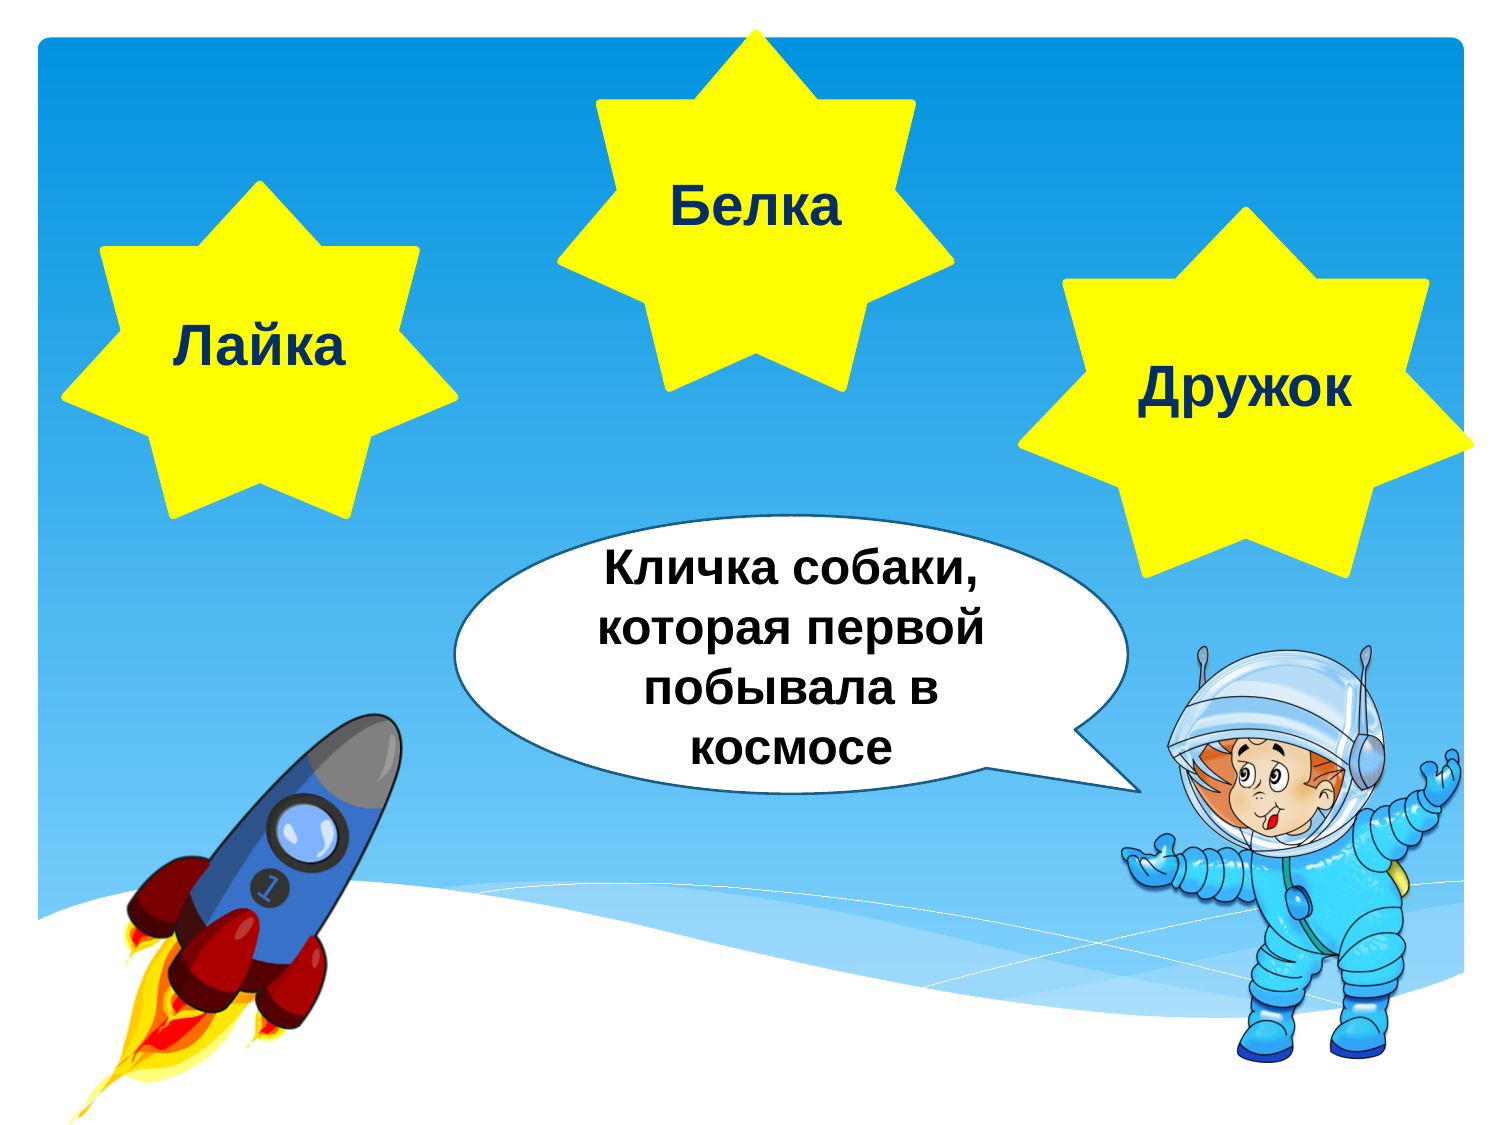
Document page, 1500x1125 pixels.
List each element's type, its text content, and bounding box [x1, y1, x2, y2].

picture [1080, 574, 1500, 1125]
text_box Белка [559, 31, 953, 390]
picture [762, 37, 915, 175]
text_box Кличка собаки, которая первой побывала в космосе [453, 513, 1075, 796]
picture [64, 703, 408, 1125]
text_box Дружок [1020, 209, 1472, 572]
picture [597, 37, 749, 175]
text_box Лайка [63, 183, 456, 517]
